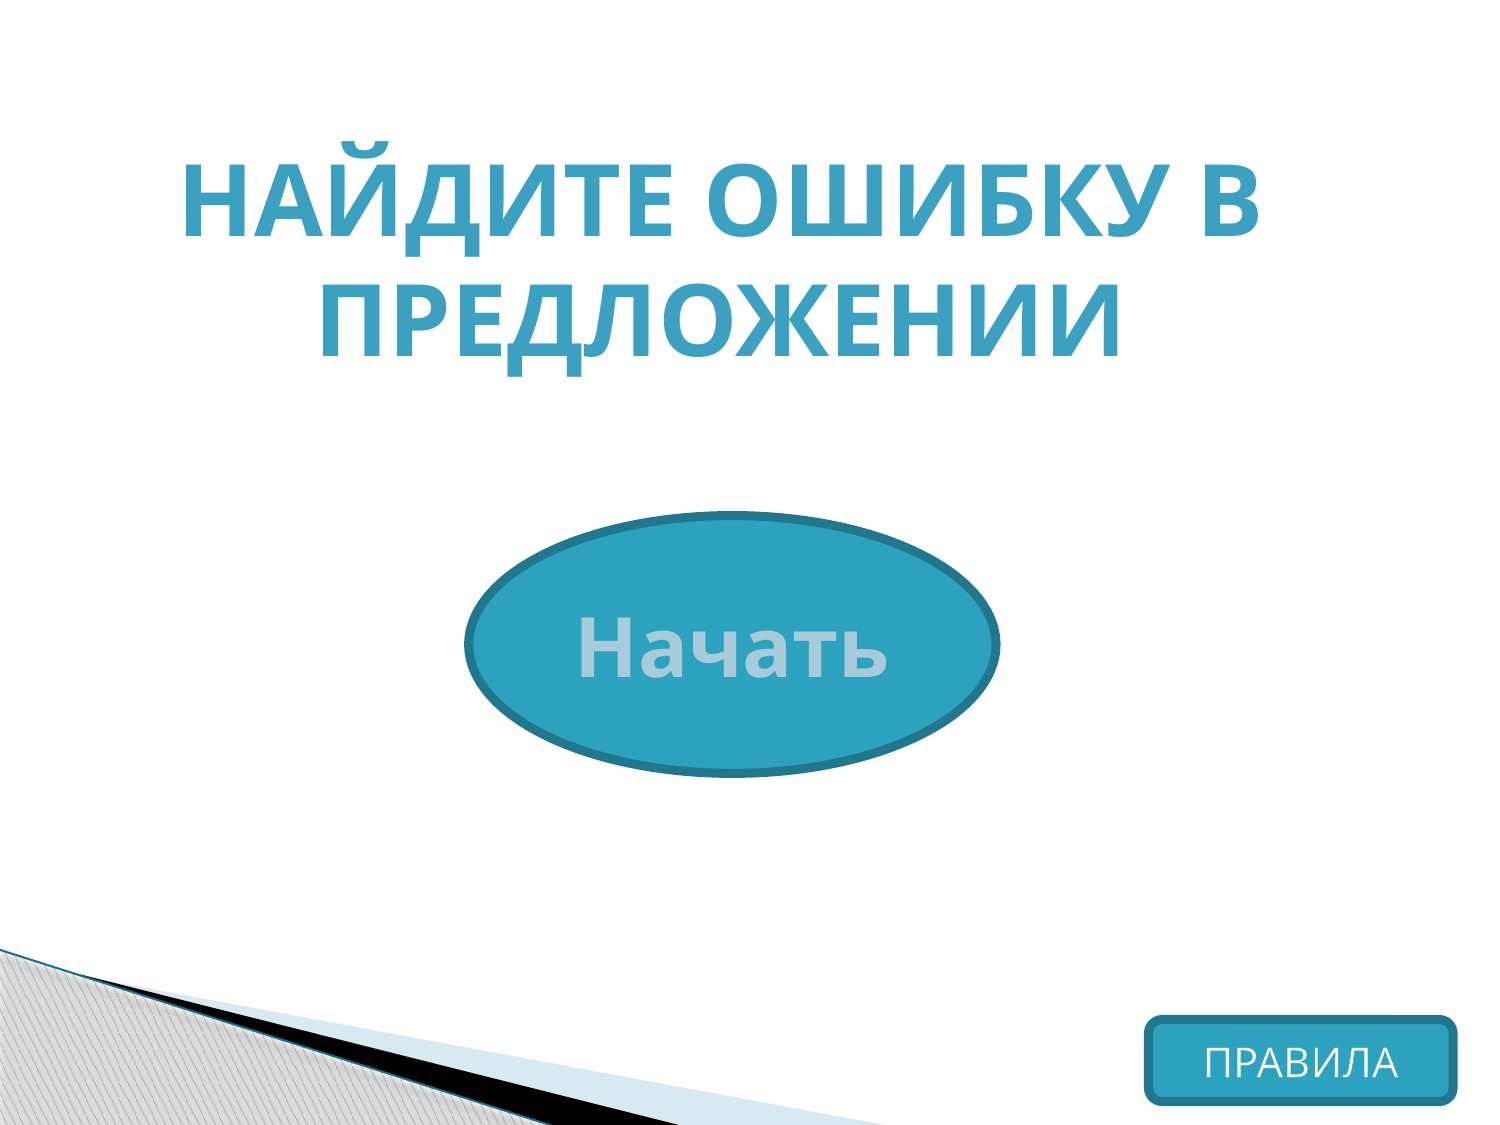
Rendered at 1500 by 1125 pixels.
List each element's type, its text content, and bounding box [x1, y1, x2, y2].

text_box ПРАВИЛА [1143, 1014, 1458, 1107]
text_box Найдите ошибку в предложении [105, 128, 1336, 384]
text_box Начать [464, 511, 1001, 778]
